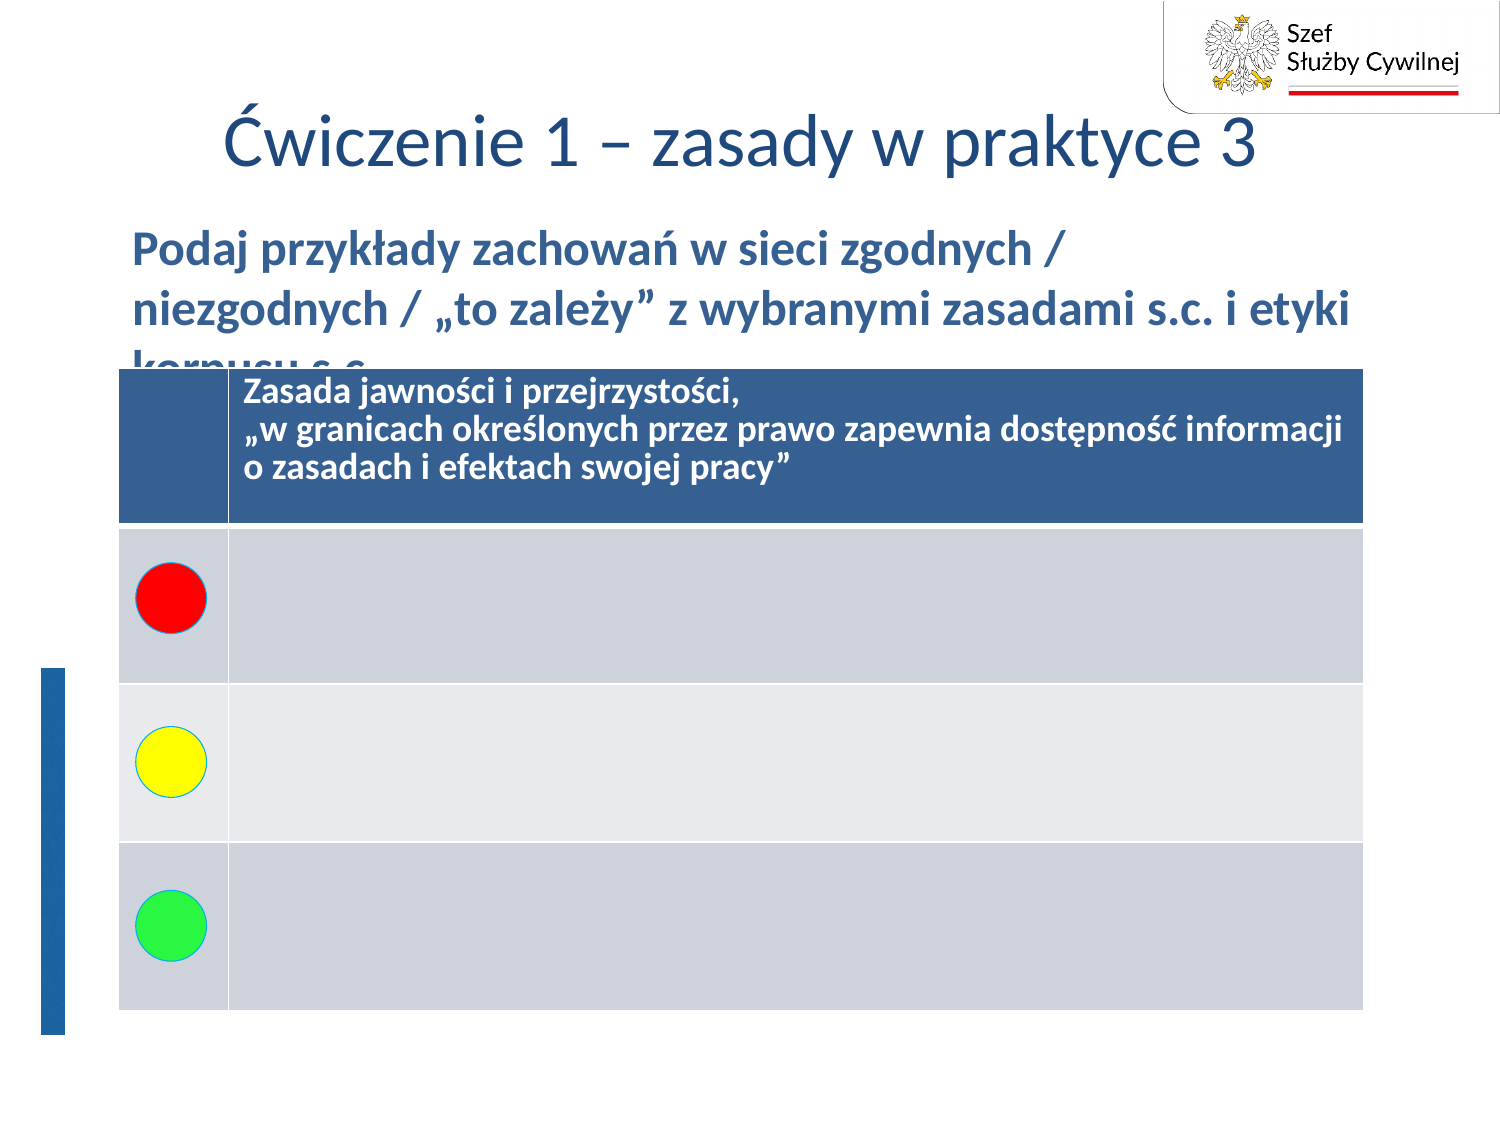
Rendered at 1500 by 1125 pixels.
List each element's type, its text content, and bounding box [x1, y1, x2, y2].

table_cell [229, 529, 1363, 683]
table_cell [119, 685, 228, 841]
table_cell [119, 529, 228, 683]
table_cell [229, 685, 1363, 841]
text_box [133, 888, 209, 964]
table_header Zasada jawności i przejrzystości, „w granicach określonych przez prawo zapewnia dostępność informacji o zasadach i efektach swojej pracy” [229, 369, 1363, 523]
table_header [119, 369, 228, 523]
picture [1163, 0, 1500, 114]
text_box [133, 724, 209, 800]
table_cell [119, 843, 228, 1010]
text_box [133, 560, 209, 636]
text_box Podaj przykłady zachowań w sieci zgodnych / niezgodnych / „to zależy” z wybranymi zasadami s.c. i etyki korpusu s.c. [117, 208, 1382, 403]
table_cell [229, 843, 1363, 1010]
picture [41, 668, 65, 1035]
title Ćwiczenie 1 – zasady w praktyce 3 [91, 83, 1391, 209]
